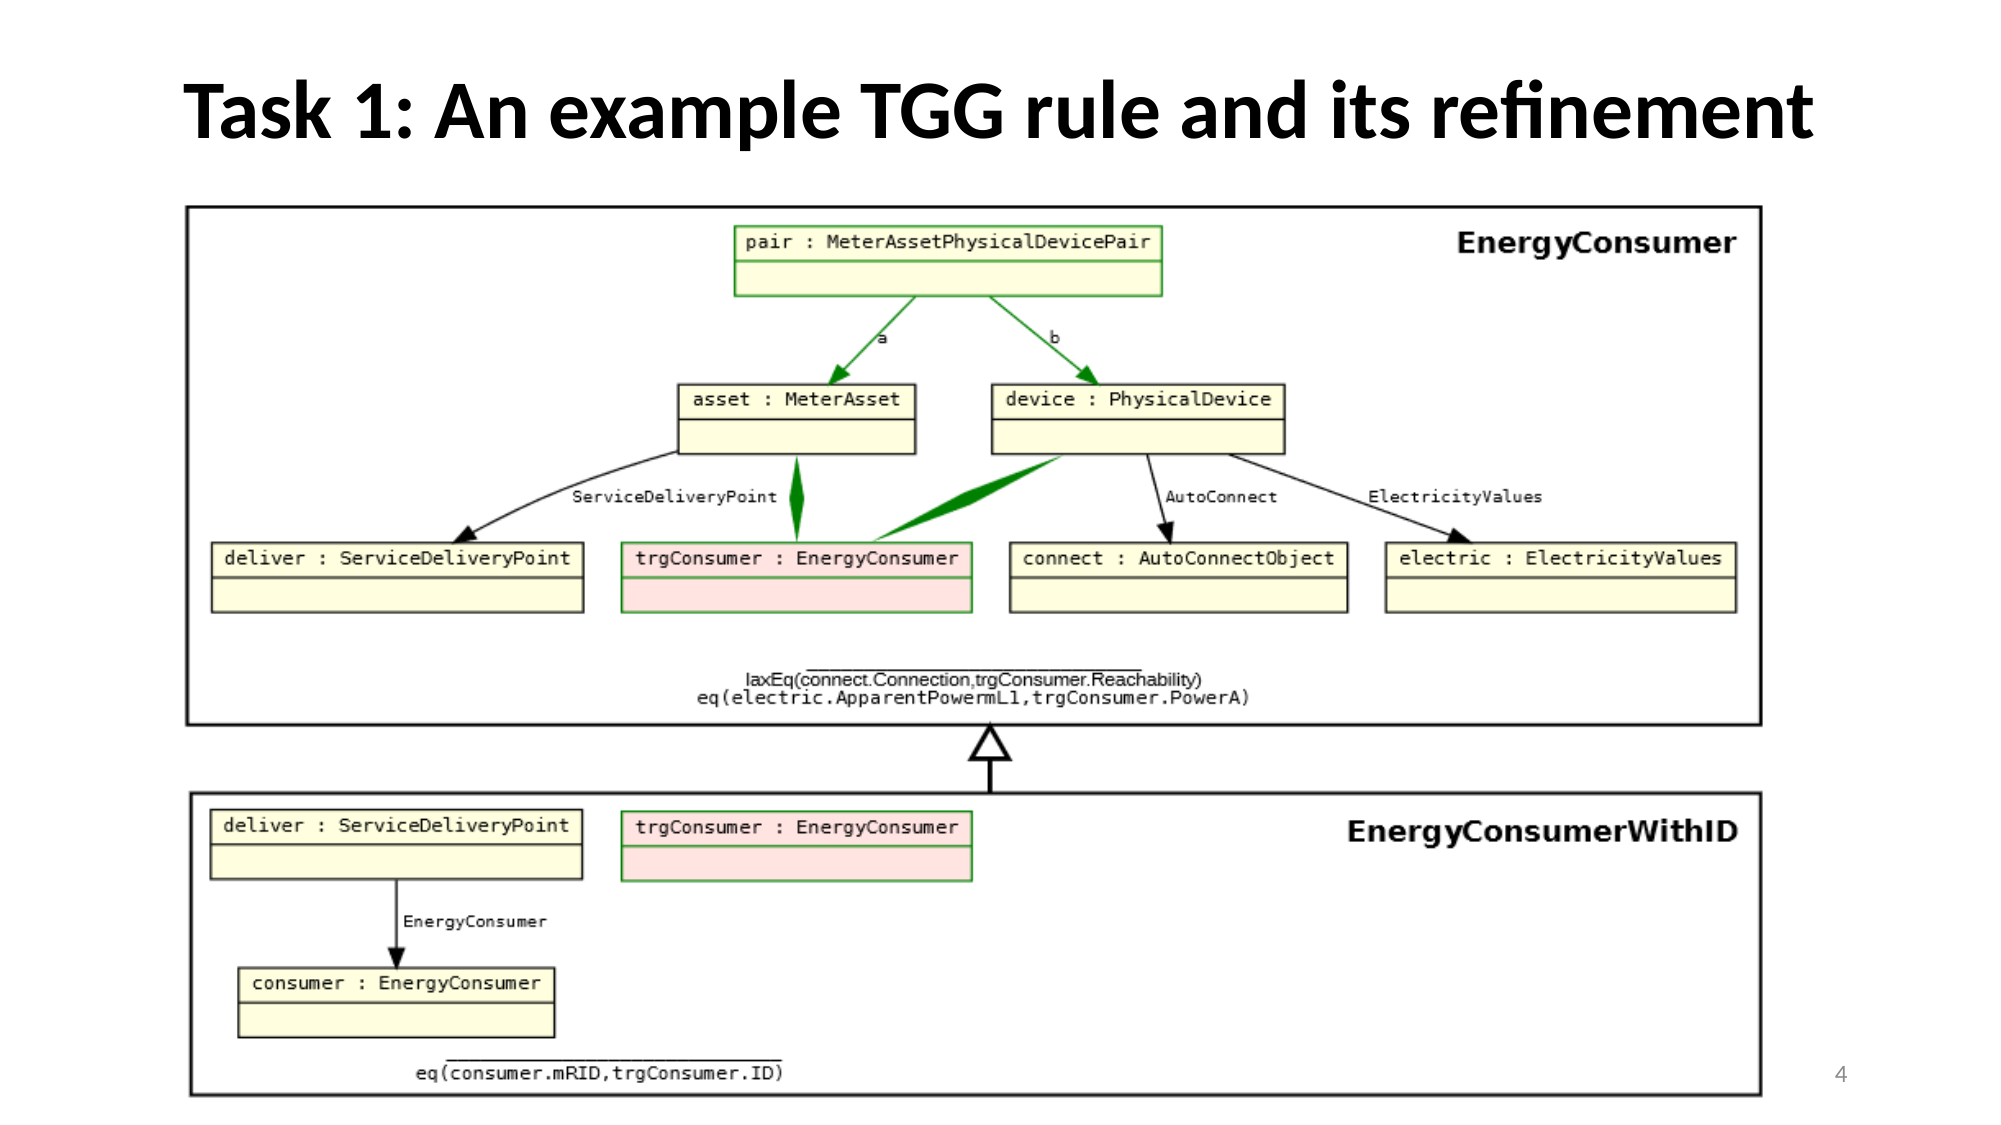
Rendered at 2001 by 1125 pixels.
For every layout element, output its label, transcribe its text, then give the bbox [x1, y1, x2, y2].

title Task 1: An example TGG rule and its refinement [0, 2, 2000, 220]
slide_number 4 [1826, 1042, 1863, 1103]
picture [126, 177, 1826, 1121]
